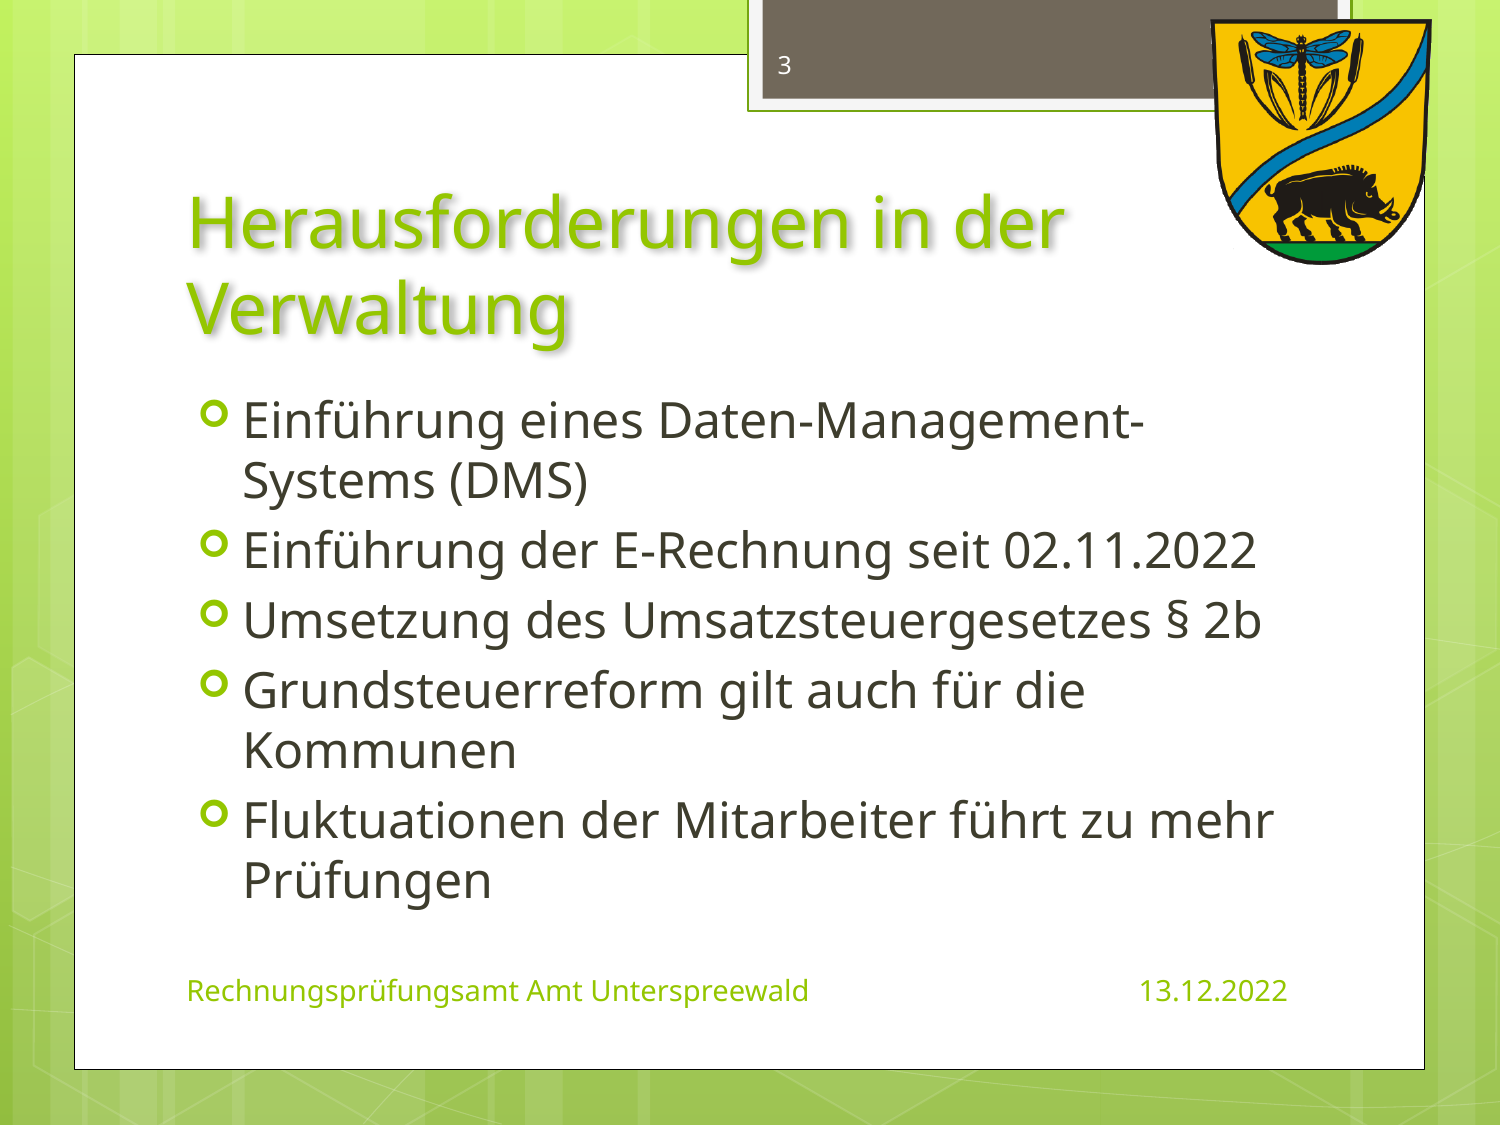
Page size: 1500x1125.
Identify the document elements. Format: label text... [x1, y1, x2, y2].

footer Rechnungsprüfungsamt Amt Unterspreewald 13.12.2022 [171, 960, 1336, 1020]
list Einführung eines Daten-Management-Systems (DMS) Einführung der E-Rechnung seit 02.11.2022 Umsetzung des Umsatzsteuergesetzes § 2b Grundsteuerreform gilt auch für die Kommunen Fluktuationen der Mitarbeiter führt zu mehr Prüfungen [171, 381, 1353, 957]
slide_number 3 [762, 36, 982, 97]
title Herausforderungen in der Verwaltung [171, 168, 1324, 357]
picture [1210, 19, 1432, 265]
